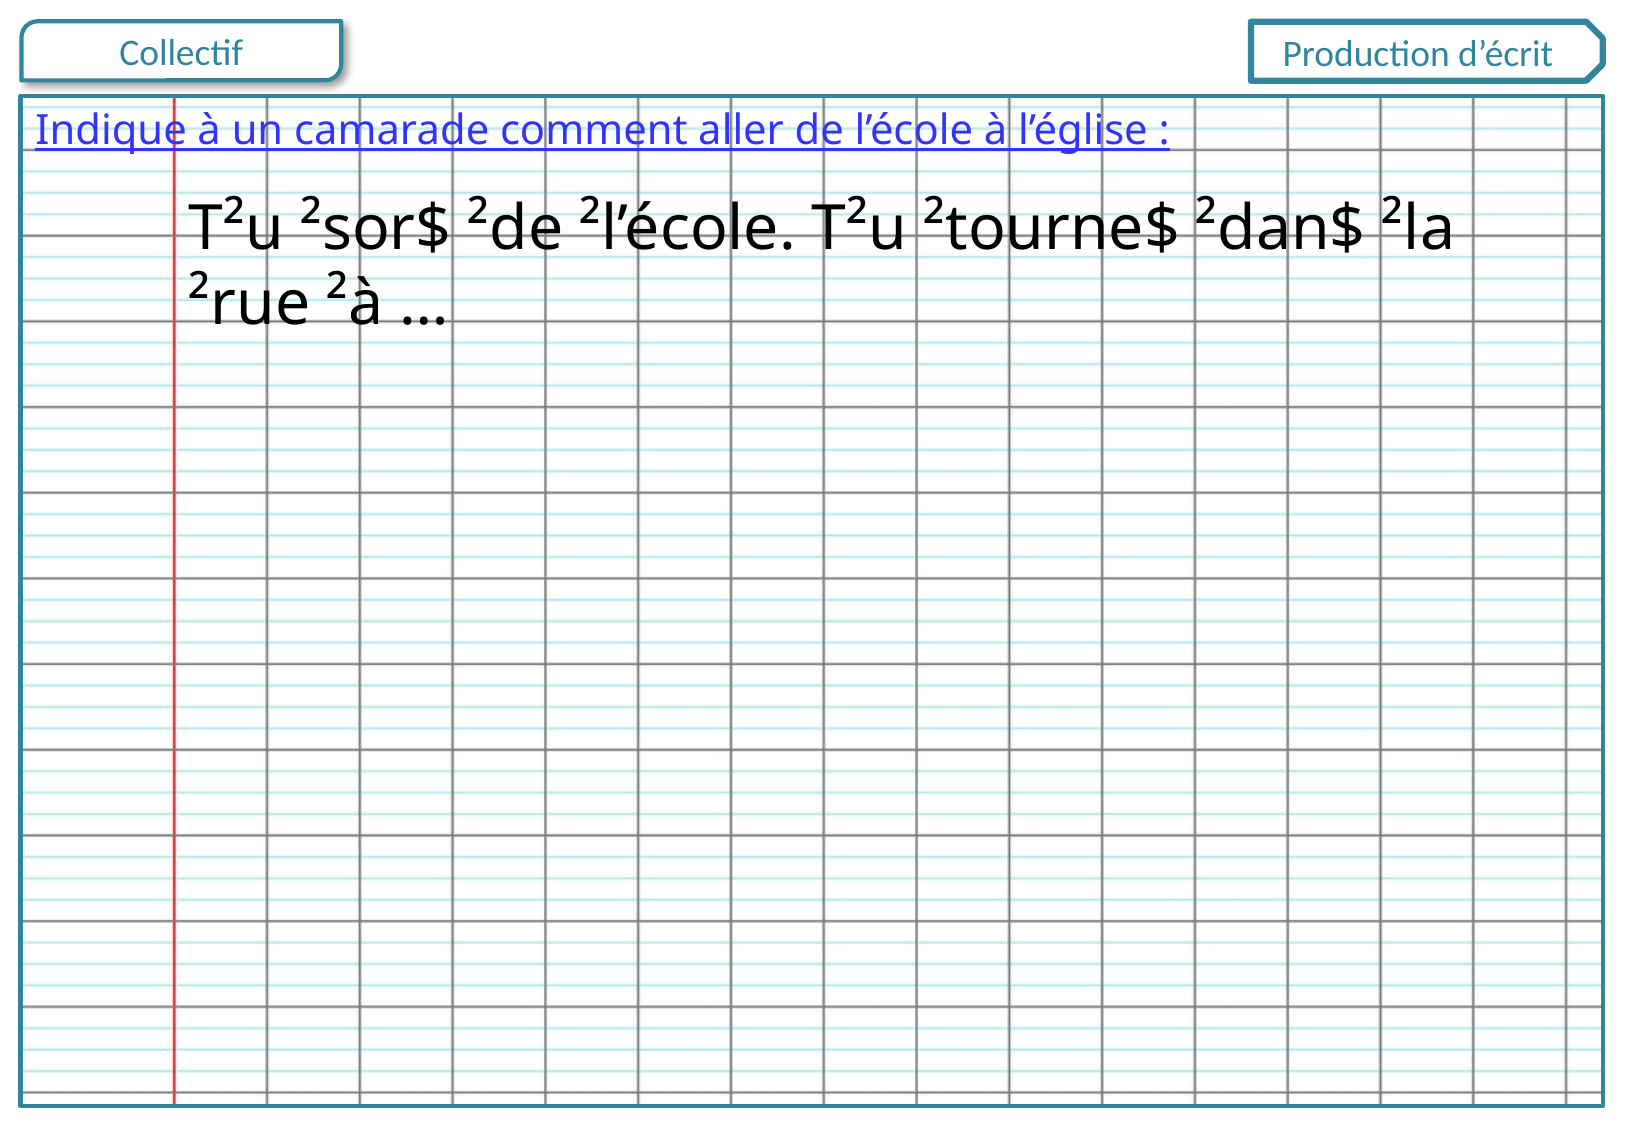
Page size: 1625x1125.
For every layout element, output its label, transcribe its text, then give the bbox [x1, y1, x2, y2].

list Production d’écrit [1251, 21, 1585, 81]
list T²u ²sor$ ²de ²l’école. T²u ²tourne$ ²dan$ ²la ²rue ²à … [173, 179, 1604, 1102]
list Indique à un camarade comment aller de l’école à l’église : [18, 94, 1605, 1108]
